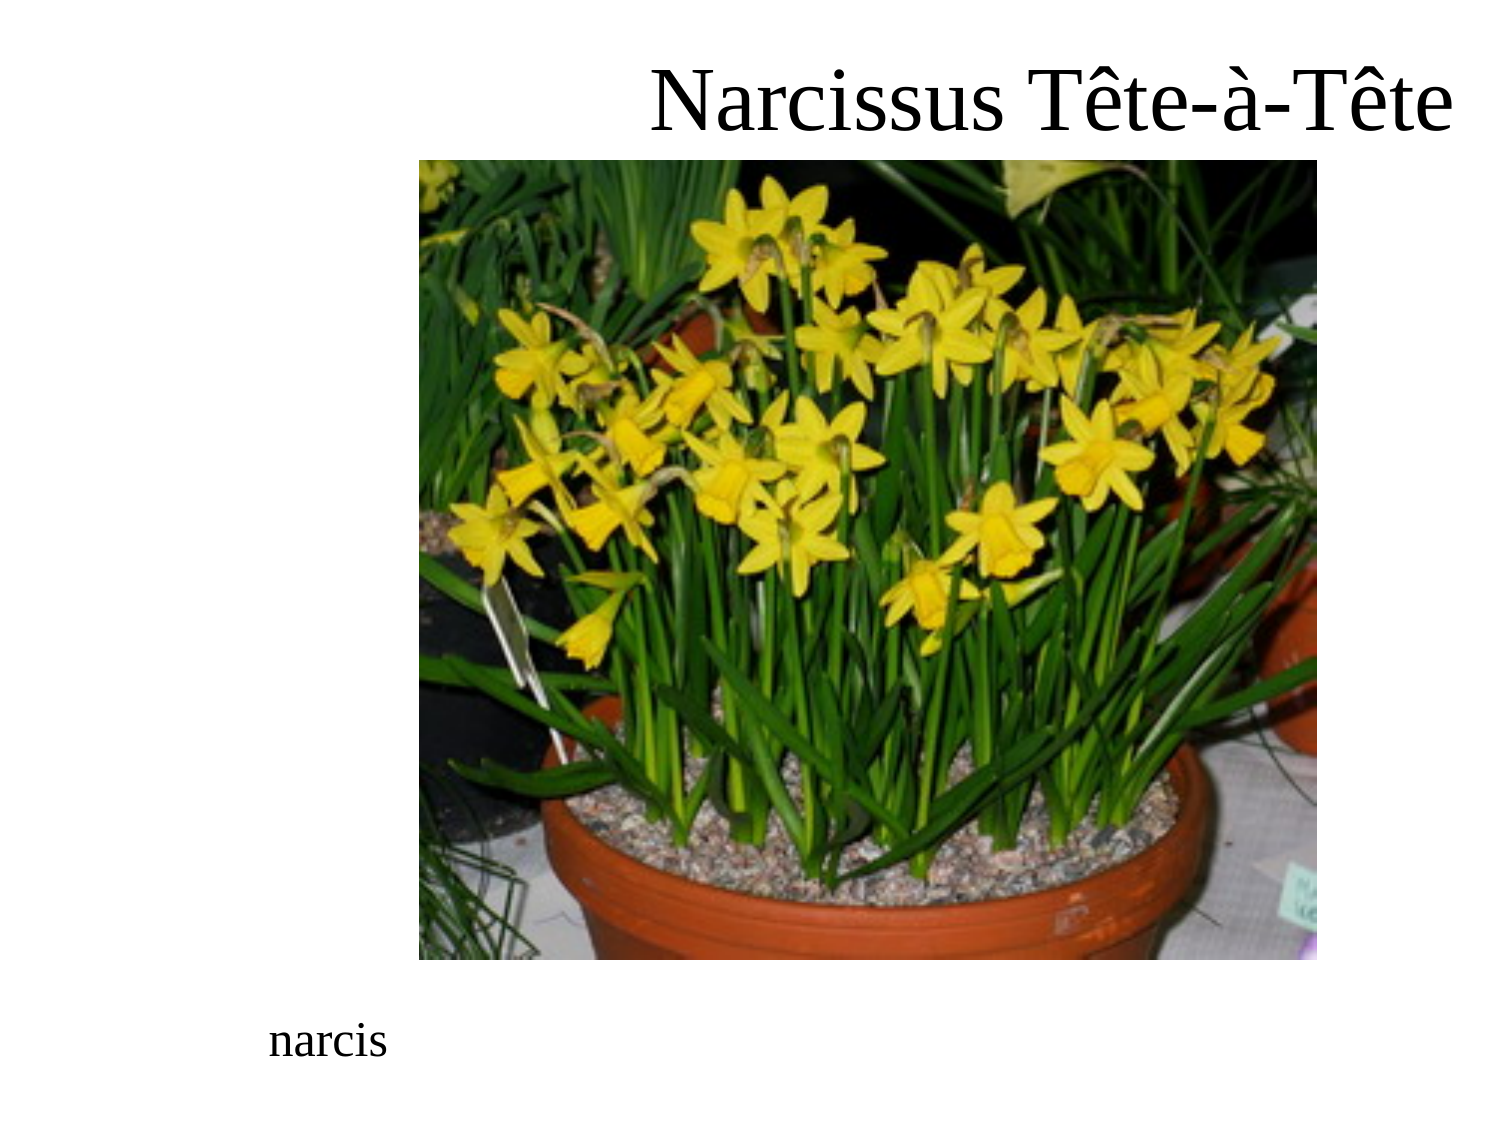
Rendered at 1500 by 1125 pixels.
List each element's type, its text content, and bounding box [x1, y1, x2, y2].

text_box narcis [253, 999, 1317, 1075]
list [418, 160, 1318, 960]
title Narcissus Tête-à-Tête [225, 0, 1471, 188]
